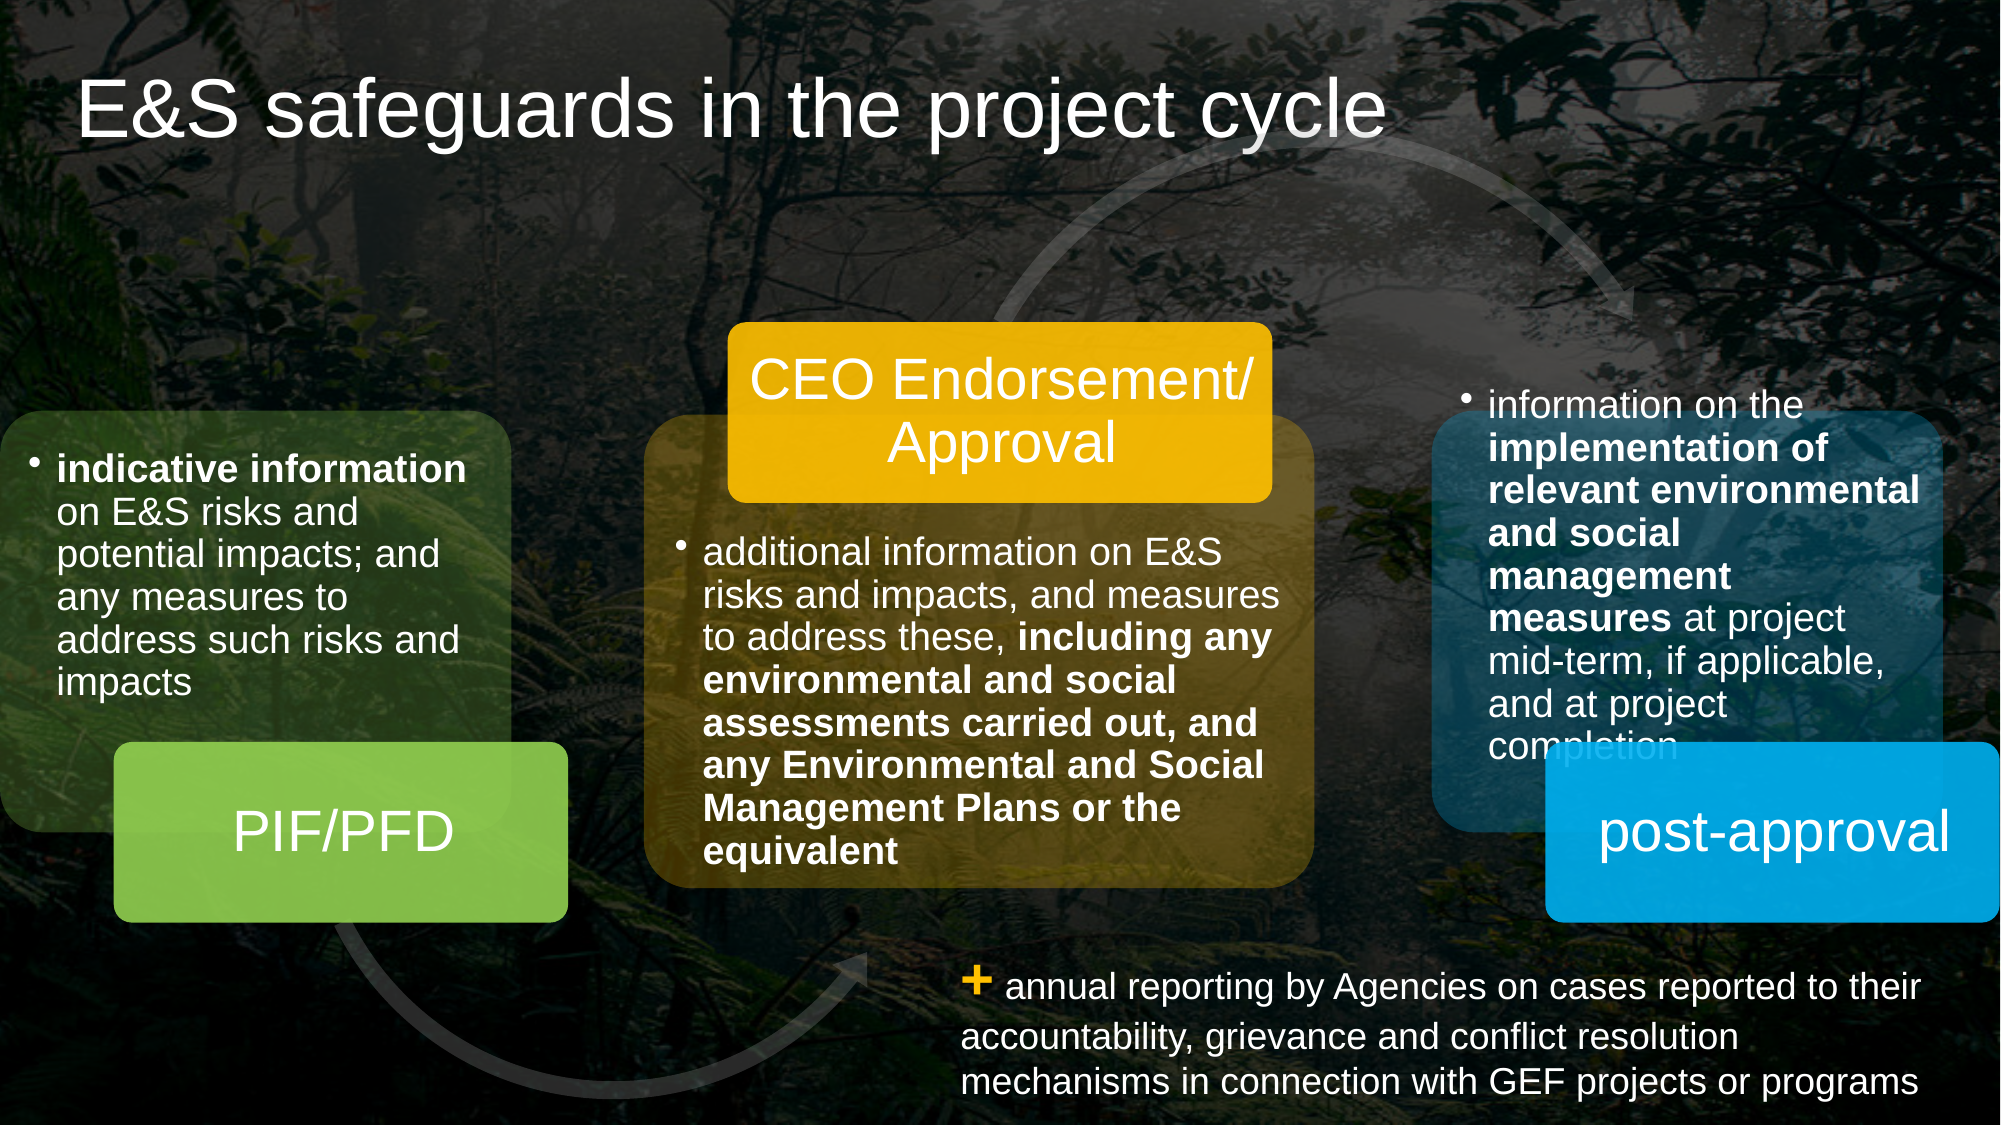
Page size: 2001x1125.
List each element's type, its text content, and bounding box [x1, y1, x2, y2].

text_box E&S safeguards in the project cycle [0, 0, 2000, 118]
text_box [0, 118, 2000, 1125]
